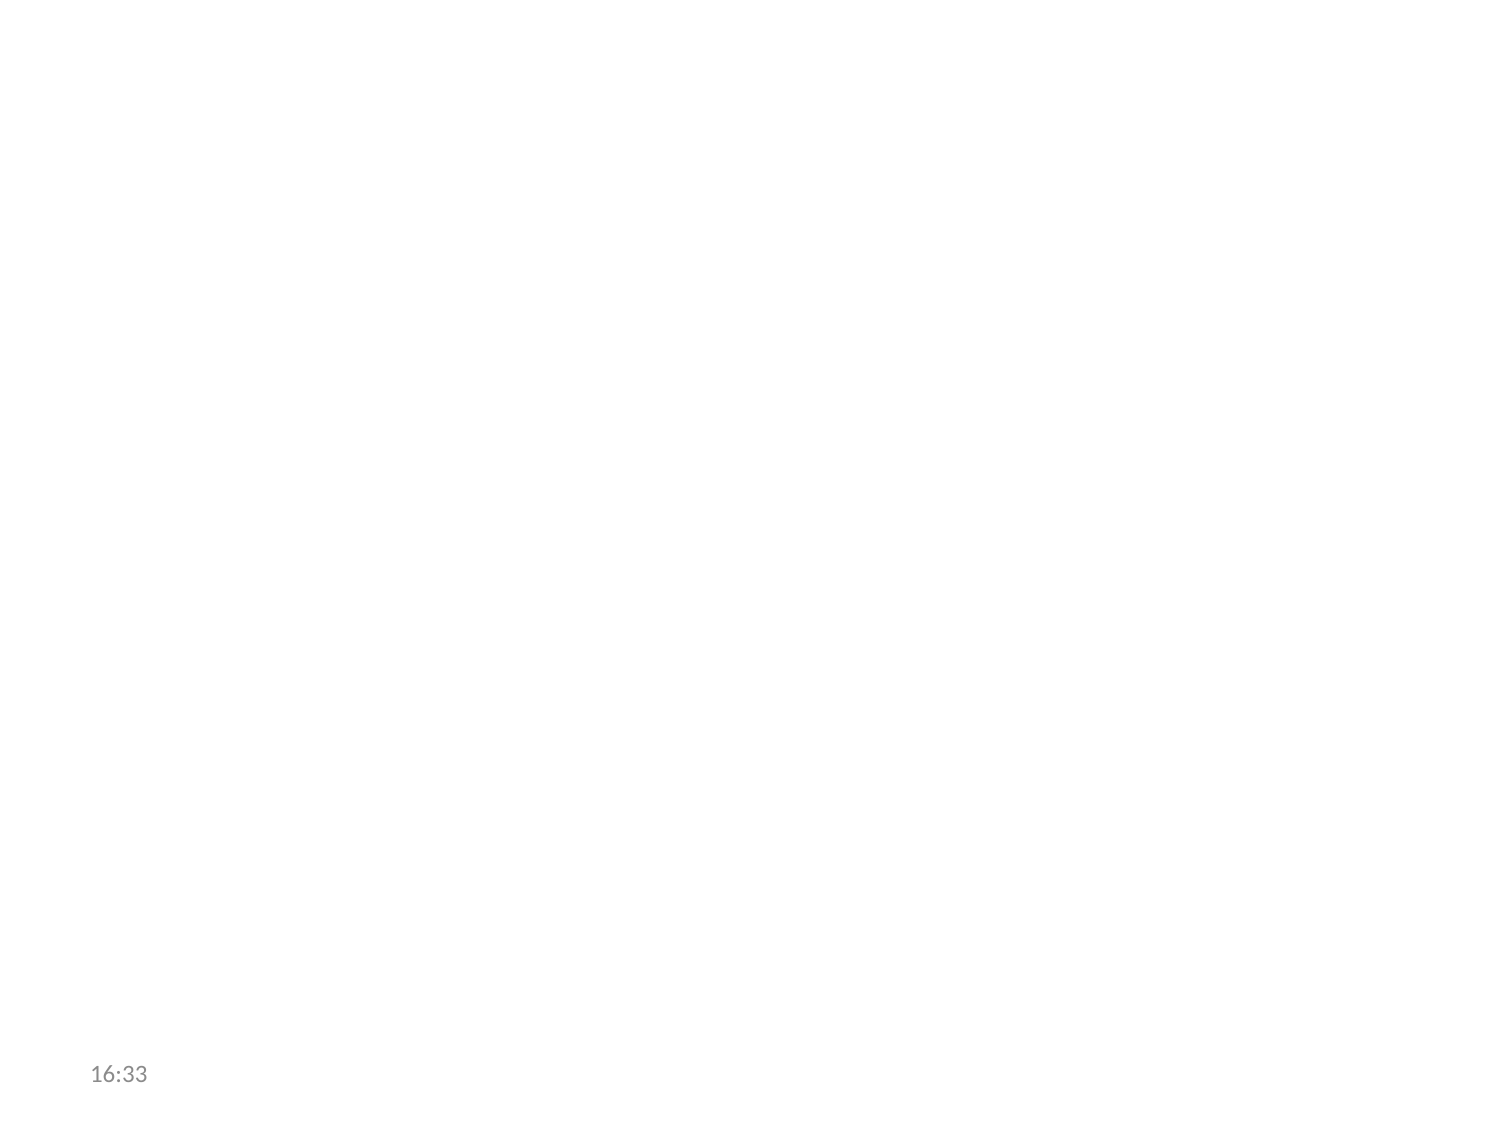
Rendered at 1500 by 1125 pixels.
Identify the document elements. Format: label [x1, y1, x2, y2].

slide_number [75, 1042, 425, 1103]
